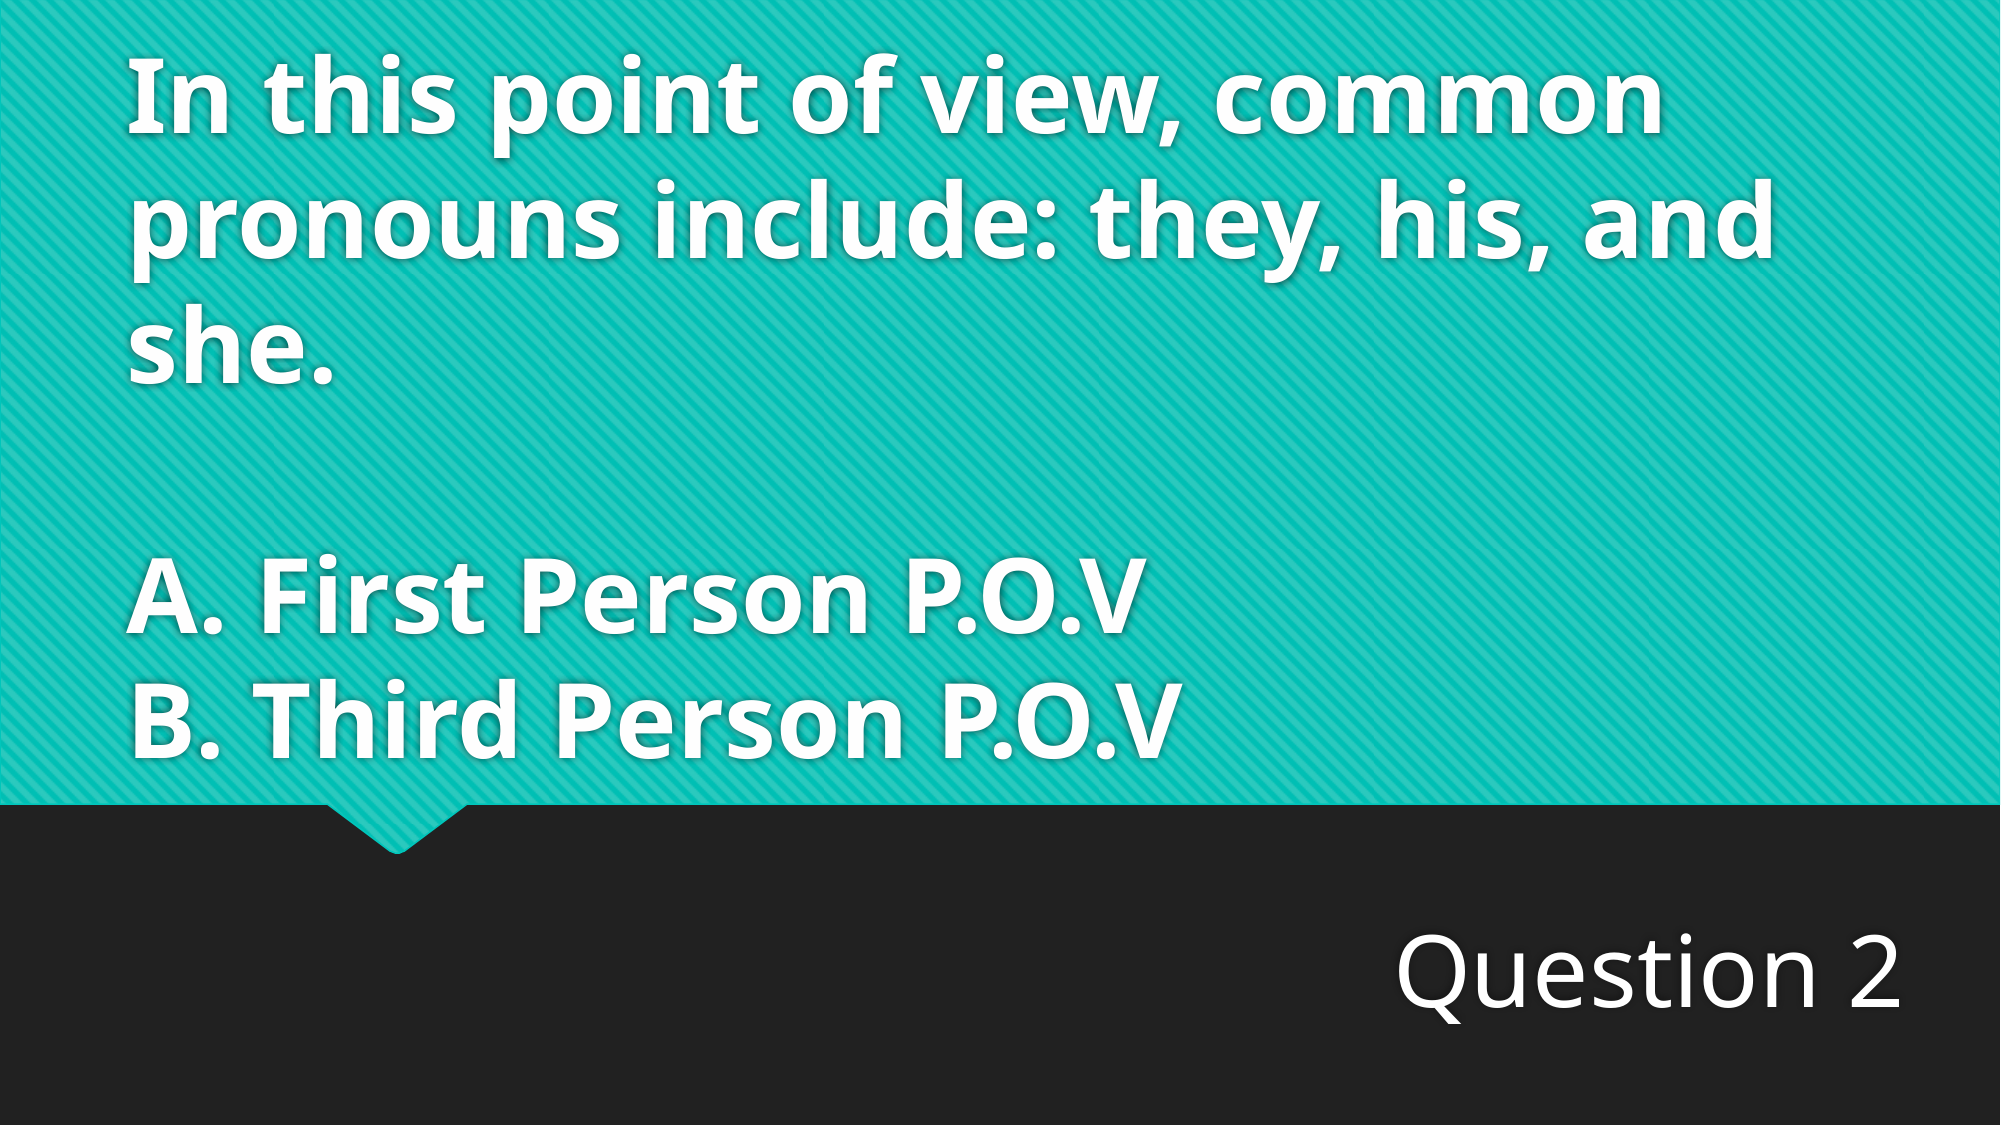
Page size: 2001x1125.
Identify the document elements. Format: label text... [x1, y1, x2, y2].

title In this point of view, common pronouns include: they, his, and she. A. First Person P.O.V B. Third Person P.O.V [111, 299, 1846, 787]
subtitle Question 2 [1378, 899, 1948, 971]
